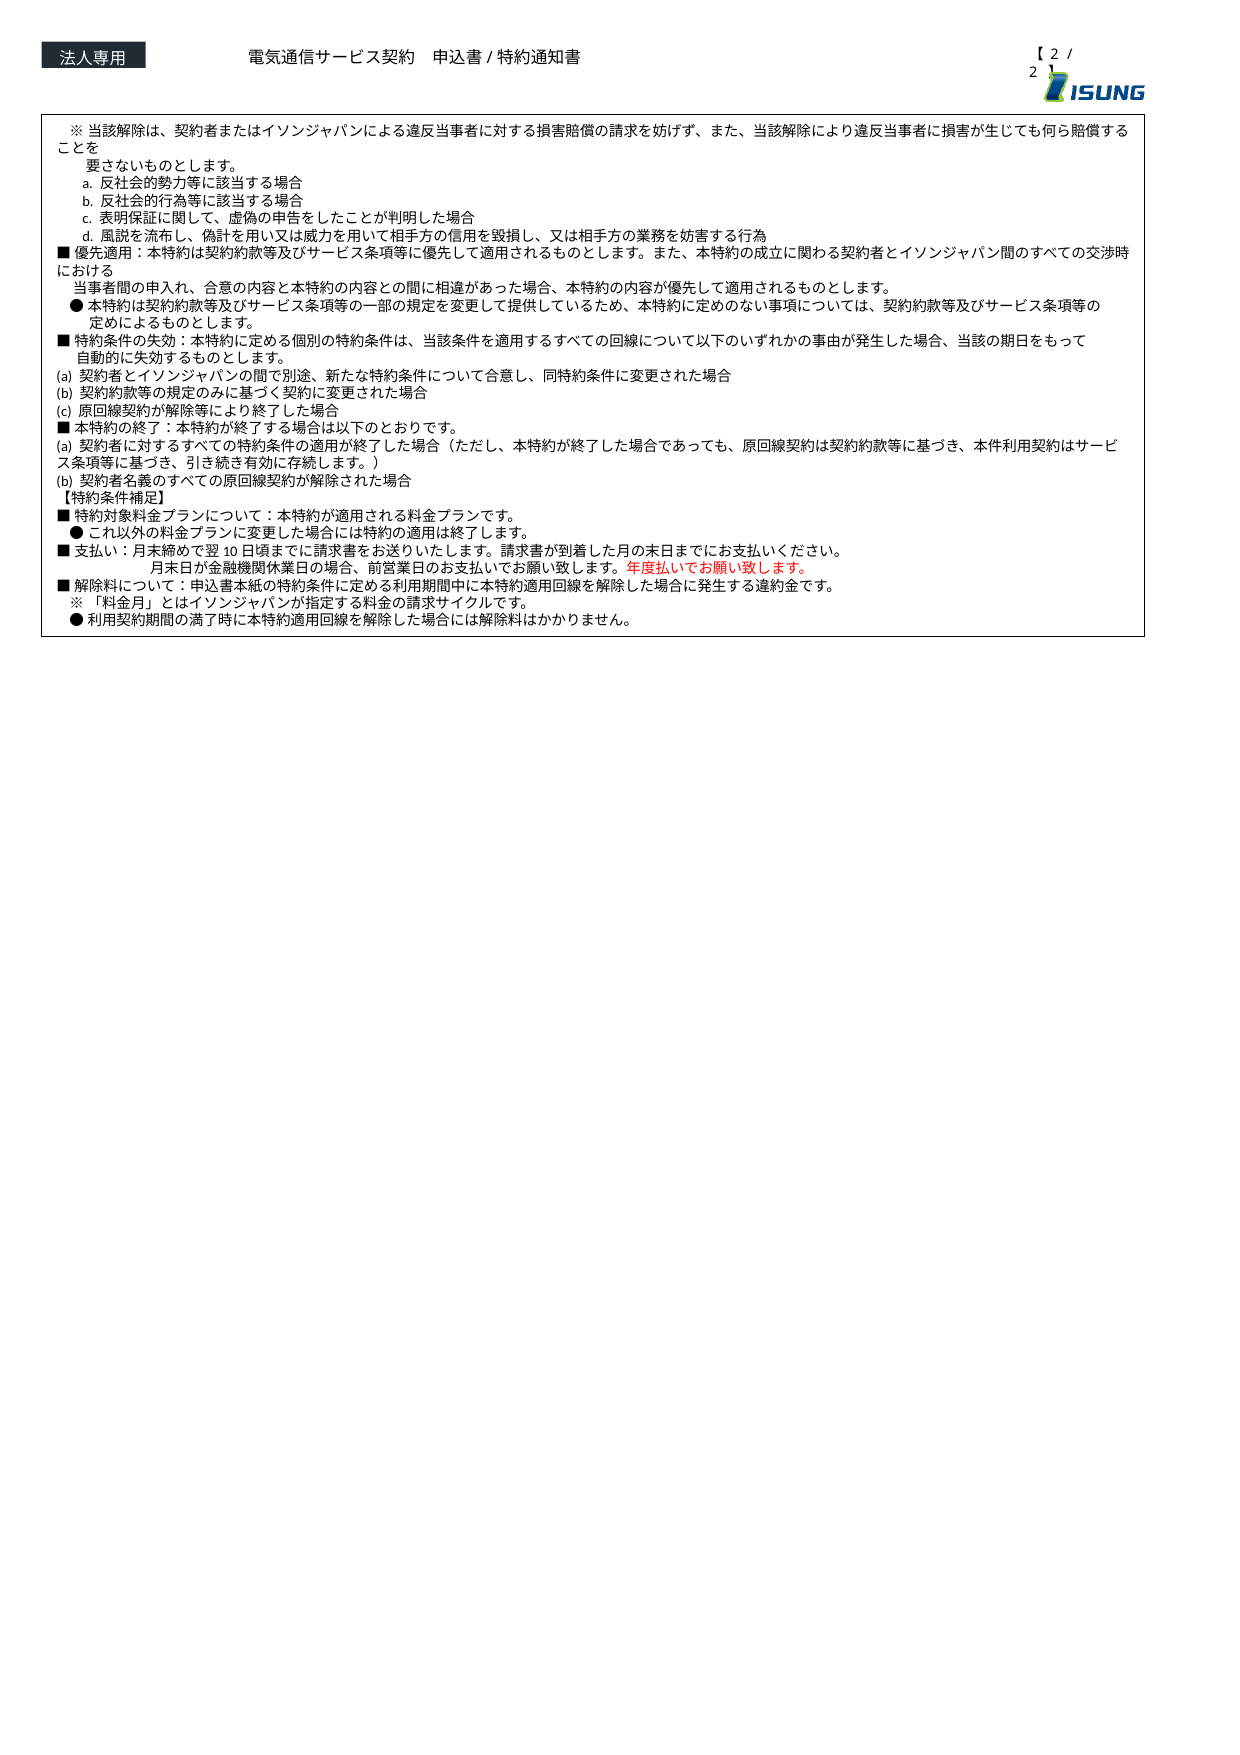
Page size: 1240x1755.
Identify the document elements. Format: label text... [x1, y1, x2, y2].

text_box ※当該解除は、契約者またはイソンジャパンによる違反当事者に対する損害賠償の請求を妨げず、また、当該解除により違反当事者に損害が生じても何ら賠償することを 要さないものとします。 a. 反社会的勢力等に該当する場合 b. 反社会的行為等に該当する場合 c. 表明保証に関して、虚偽の申告をしたことが判明した場合 d. 風説を流布し、偽計を用い又は威力を用いて相手方の信用を毀損し、又は相手方の業務を妨害する行為 ■優先適用：本特約は契約約款等及びサービス条項等に優先して適用されるものとします。また、本特約の成立に関わる契約者とイソンジャパン間のすべての交渉時における 当事者間の申入れ、合意の内容と本特約の内容との間に相違があった場合、本特約の内容が優先して適用されるものとします。 ●本特約は契約約款等及びサービス条項等の一部の規定を変更して提供しているため、本特約に定めのない事項については、契約約款等及びサービス条項等の 定めによるものとします。 ■特約条件の失効：本特約に定める個別の特約条件は、当該条件を適用するすべての回線について以下のいずれかの事由が発生した場合、当該の期日をもって 自動的に失効するものとします。 (a) 契約者とイソンジャパンの間で別途、新たな特約条件について合意し、同特約条件に変更された場合 (b) 契約約款等の規定のみに基づく契約に変更された場合 (c) 原回線契約が解除等により終了した場合 ■本特約の終了：本特約が終了する場合は以下のとおりです。 (a) 契約者に対するすべての特約条件の適用が終了した場合（ただし、本特約が終了した場合であっても、原回線契約は契約約款等に基づき、本件利用契約はサービス条項等に基づき、引き続き有効に存続します。） (b) 契約者名義のすべての原回線契約が解除された場合 【特約条件補足】 ■特約対象料金プランについて：本特約が適用される料金プランです。 ●これ以外の料金プランに変更した場合には特約の適用は終了します。 ■支払い：月末締めで翌10日頃までに請求書をお送りいたします。請求書が到着した月の末日までにお支払いください。 月末日が金融機関休業日の場合、前営業日のお支払いでお願い致します。年度払いでお願い致します。 ■解除料について：申込書本紙の特約条件に定める利用期間中に本特約適用回線を解除した場合に発生する違約金です。 ※「料金月」とはイソンジャパンが指定する料金の請求サイクルです。 ●利用契約期間の満了時に本特約適用回線を解除した場合には解除料はかかりません。 [41, 114, 1145, 637]
text_box 【 2 / 2 】 [1027, 45, 1111, 80]
text_box 法人専用 [41, 41, 146, 68]
text_box 電気通信サービス契約 申込書/特約通知書 [245, 46, 925, 67]
picture [1044, 72, 1145, 102]
